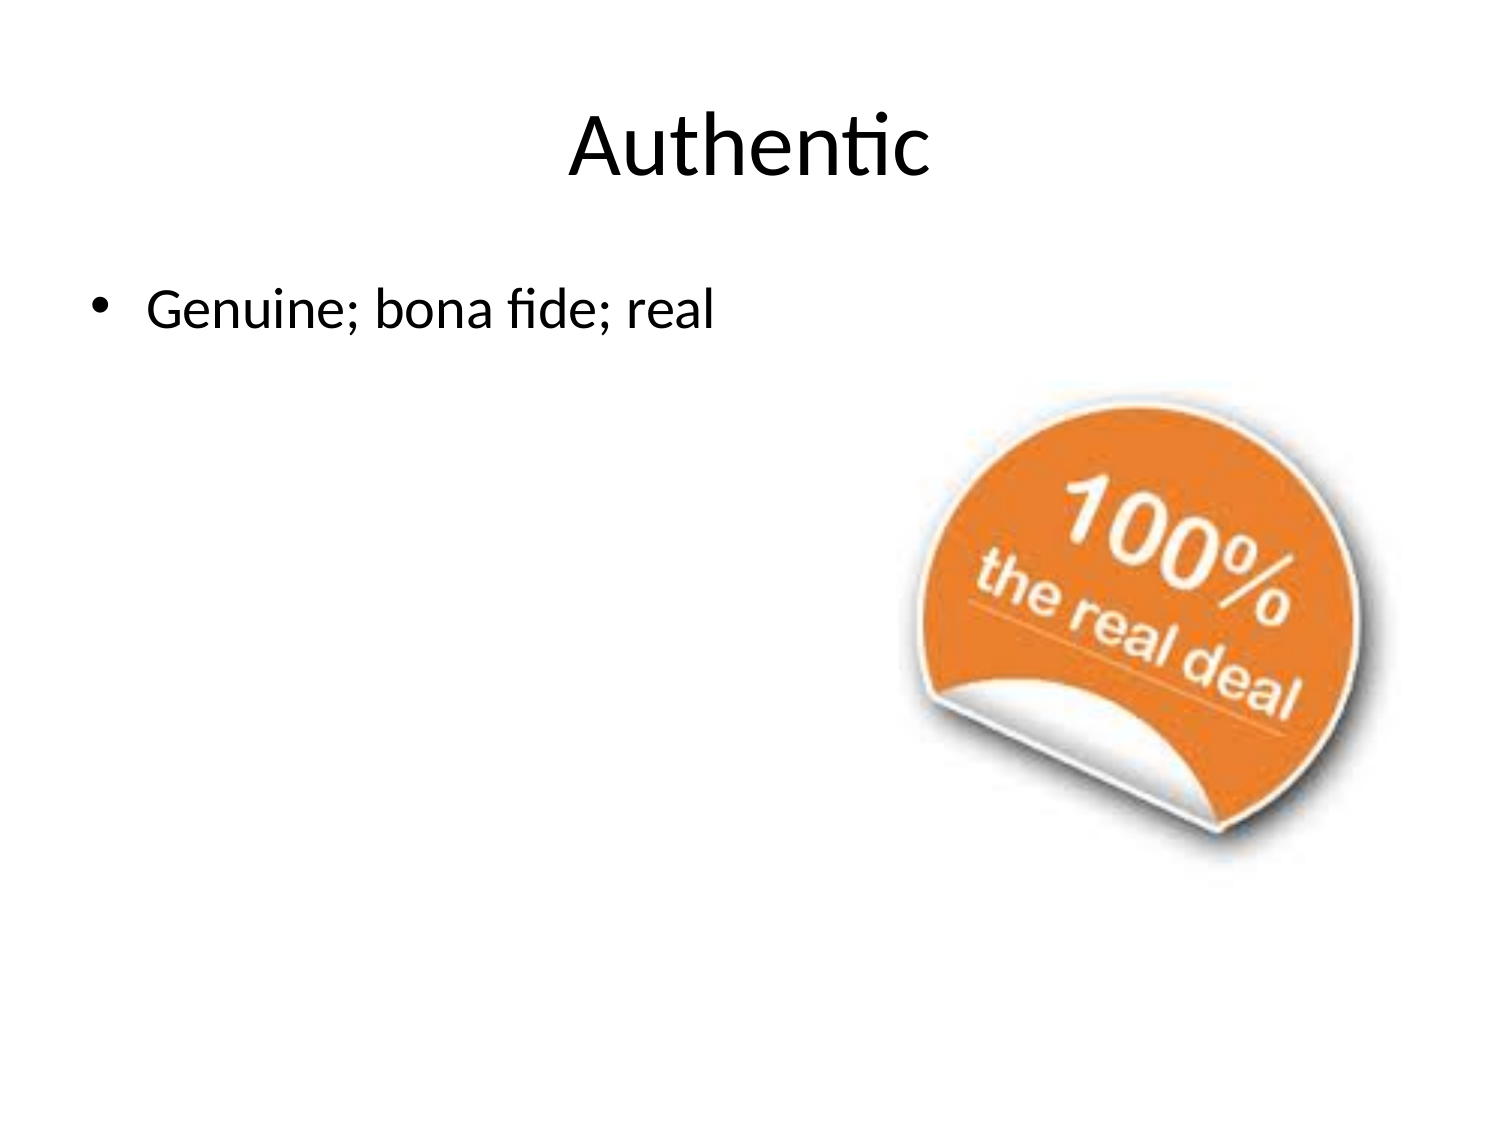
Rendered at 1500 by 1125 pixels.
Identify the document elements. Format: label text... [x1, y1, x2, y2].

title Authentic [75, 45, 1425, 233]
list Genuine; bona fide; real [75, 262, 738, 1005]
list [825, 287, 1500, 963]
